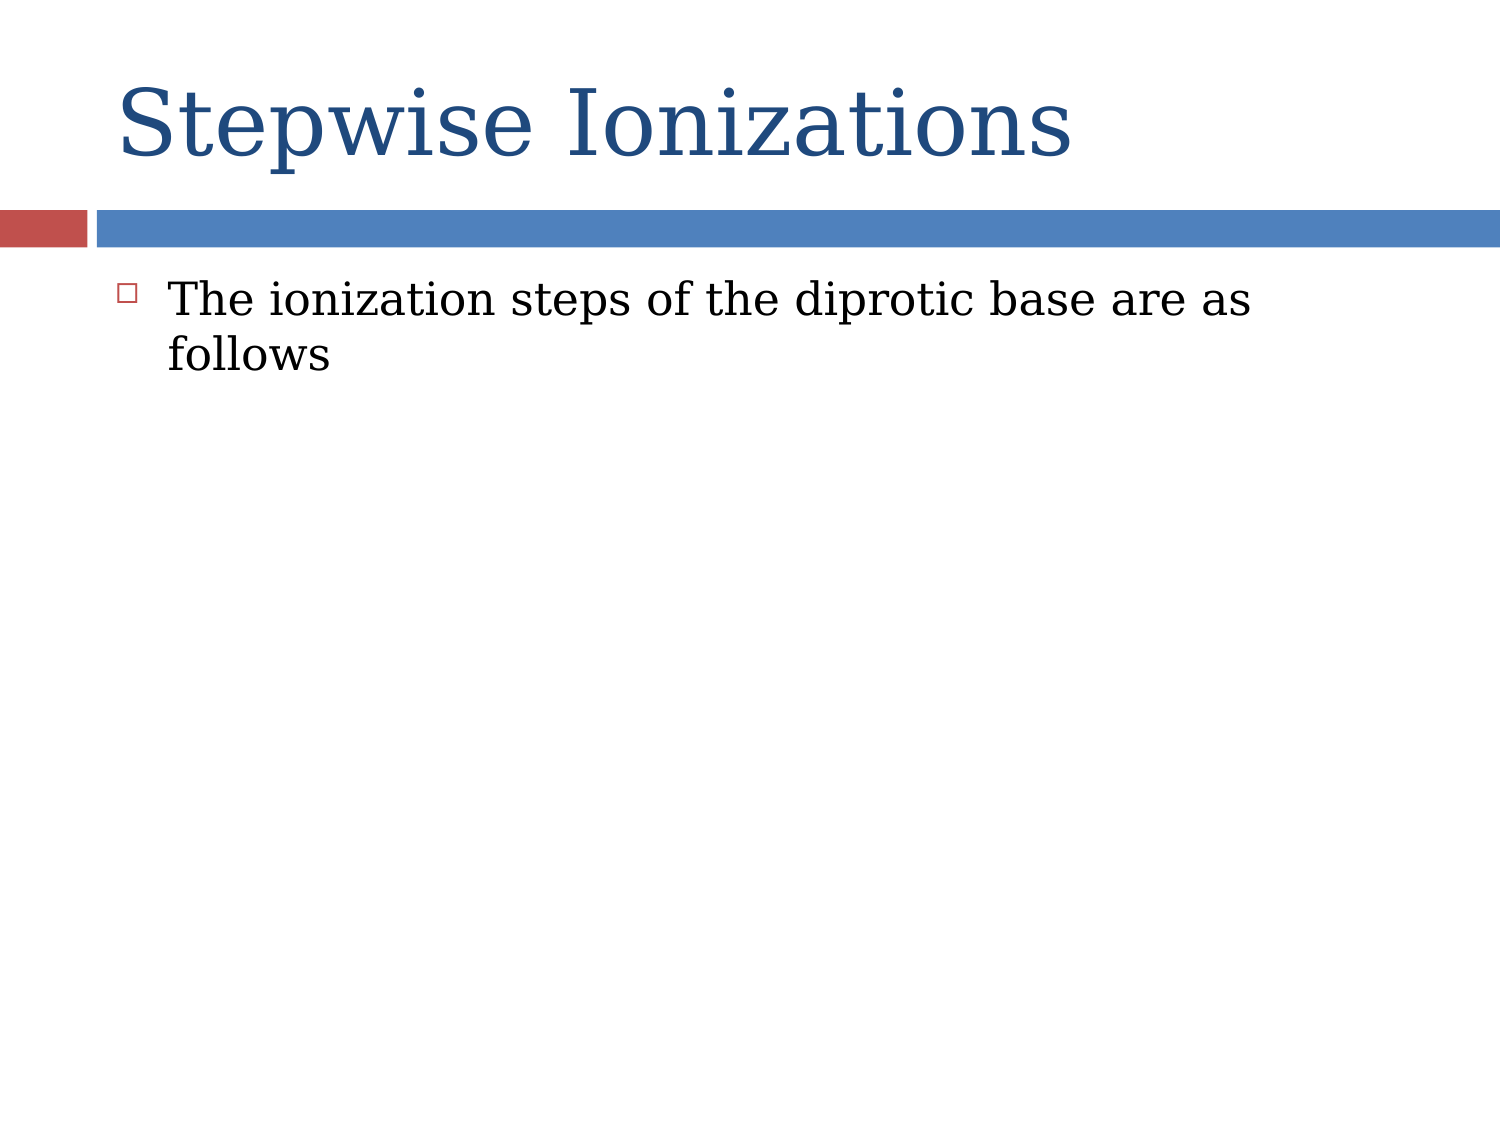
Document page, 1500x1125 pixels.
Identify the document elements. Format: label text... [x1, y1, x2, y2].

title Stepwise Ionizations [100, 37, 1438, 200]
